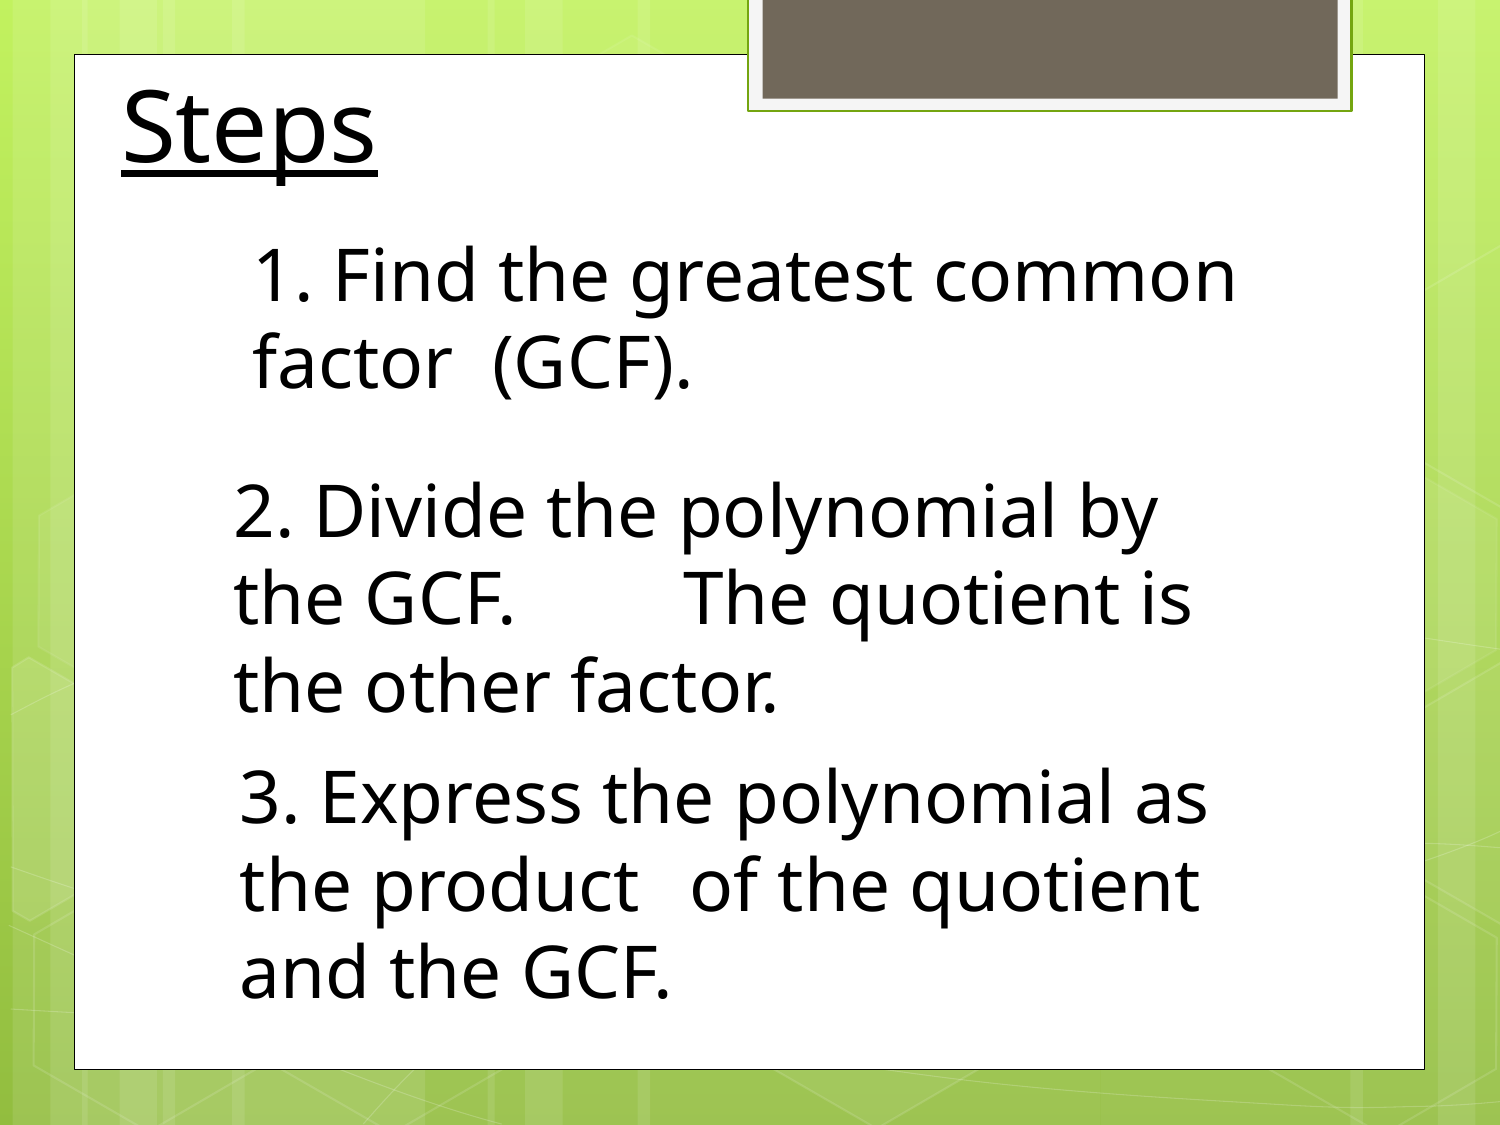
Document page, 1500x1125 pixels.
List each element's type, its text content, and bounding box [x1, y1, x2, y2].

text_box Steps [106, 54, 407, 190]
text_box 1. Find the greatest common factor (GCF). [237, 221, 1351, 411]
text_box 2. Divide the polynomial by the GCF. The quotient is the other factor. [218, 457, 1282, 735]
text_box 3. Express the polynomial as the product of the quotient and the GCF. [225, 743, 1351, 1021]
